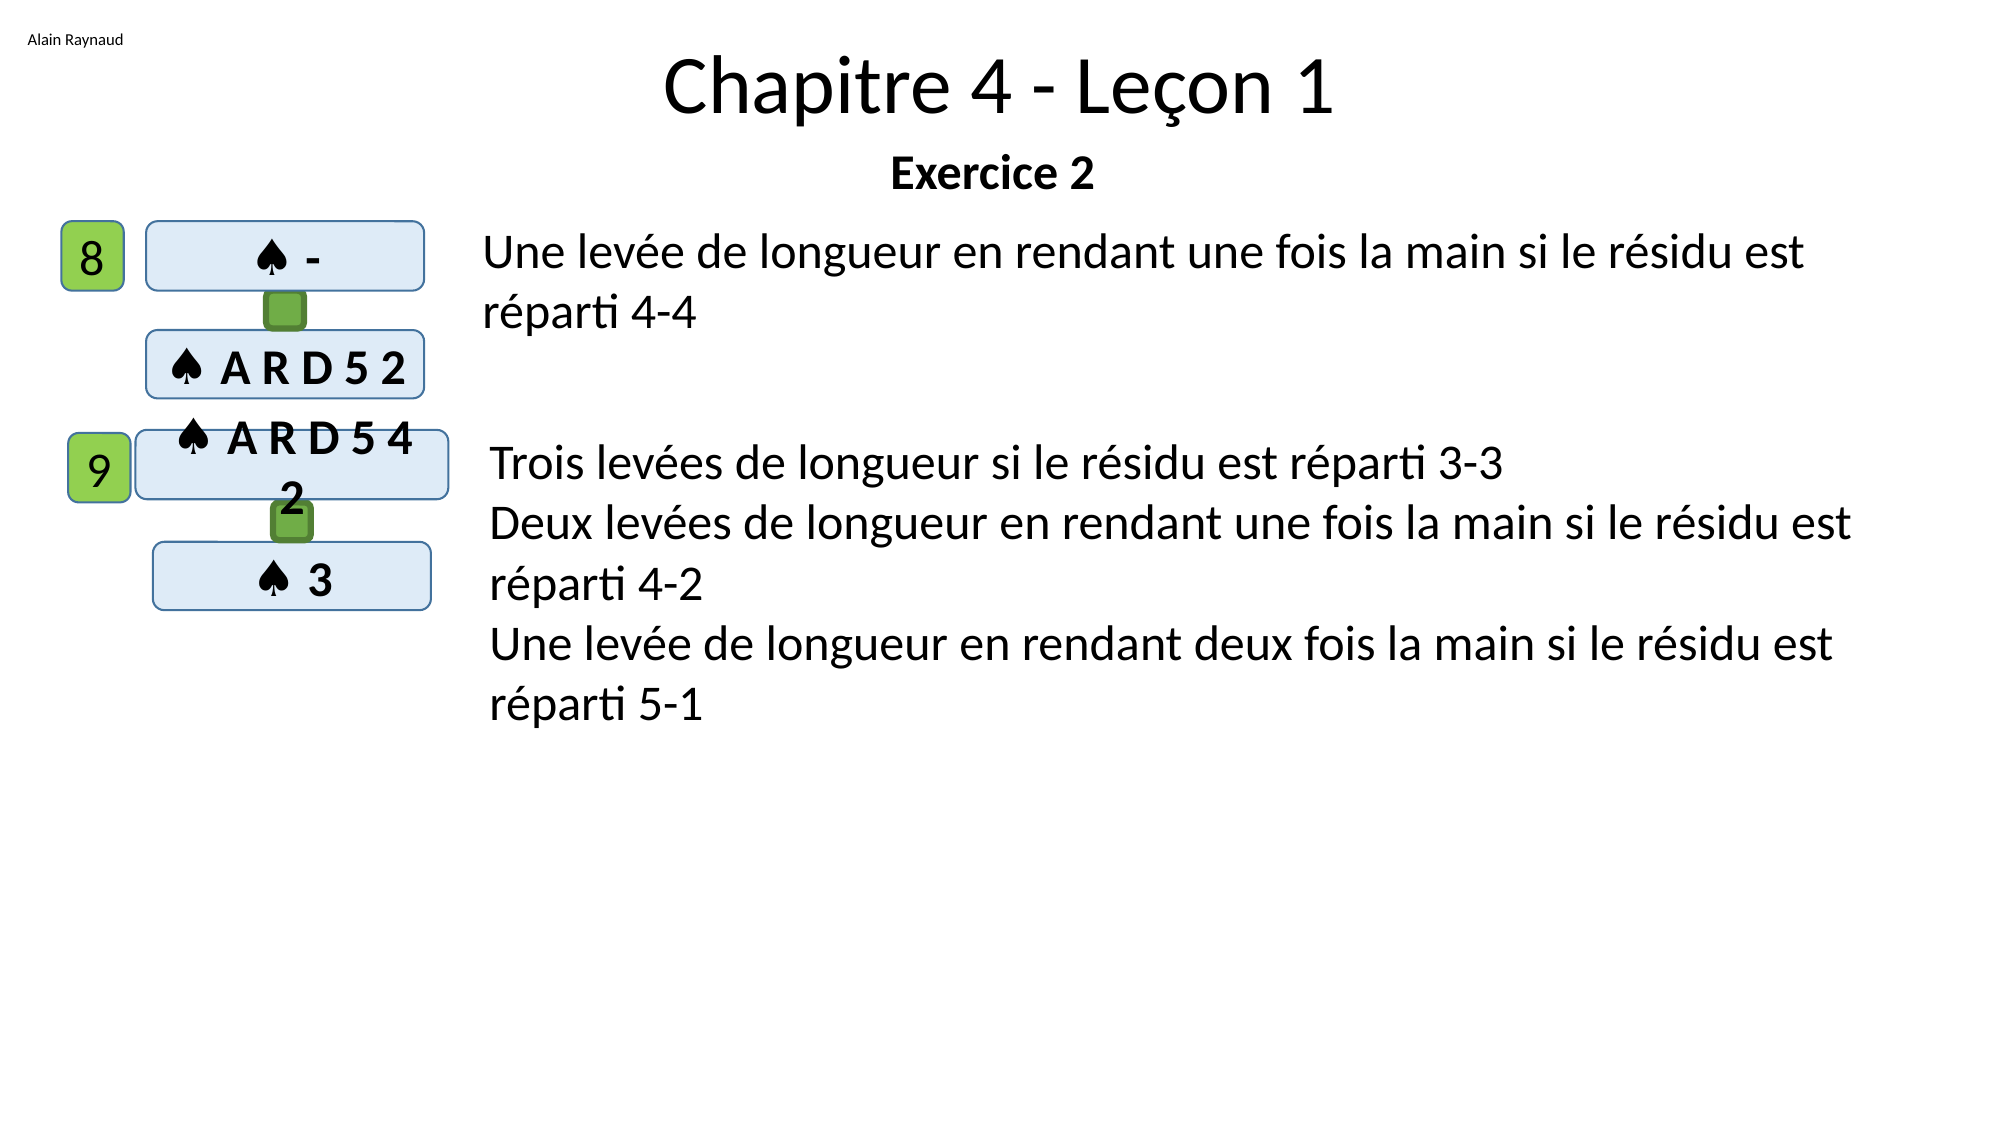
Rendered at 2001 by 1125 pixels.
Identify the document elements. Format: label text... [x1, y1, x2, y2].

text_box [146, 221, 425, 399]
subtitle Exercice 2 [37, 139, 1948, 1088]
text_box Alain Raynaud [12, 21, 147, 57]
text_box Une levée de longueur en rendant une fois la main si le résidu est réparti 4-4 [467, 210, 1925, 346]
title Chapitre 4 - Leçon 1 [249, 38, 1750, 139]
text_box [135, 429, 449, 611]
text_box 9 [67, 431, 132, 504]
text_box 8 [60, 220, 125, 292]
text_box Trois levées de longueur si le résidu est réparti 3-3 Deux levées de longueur en rendant une fois la main si le résidu est réparti 4-2 Une levée de longueur en rendant deux fois la main si le résidu est réparti 5-1 [474, 422, 1932, 738]
